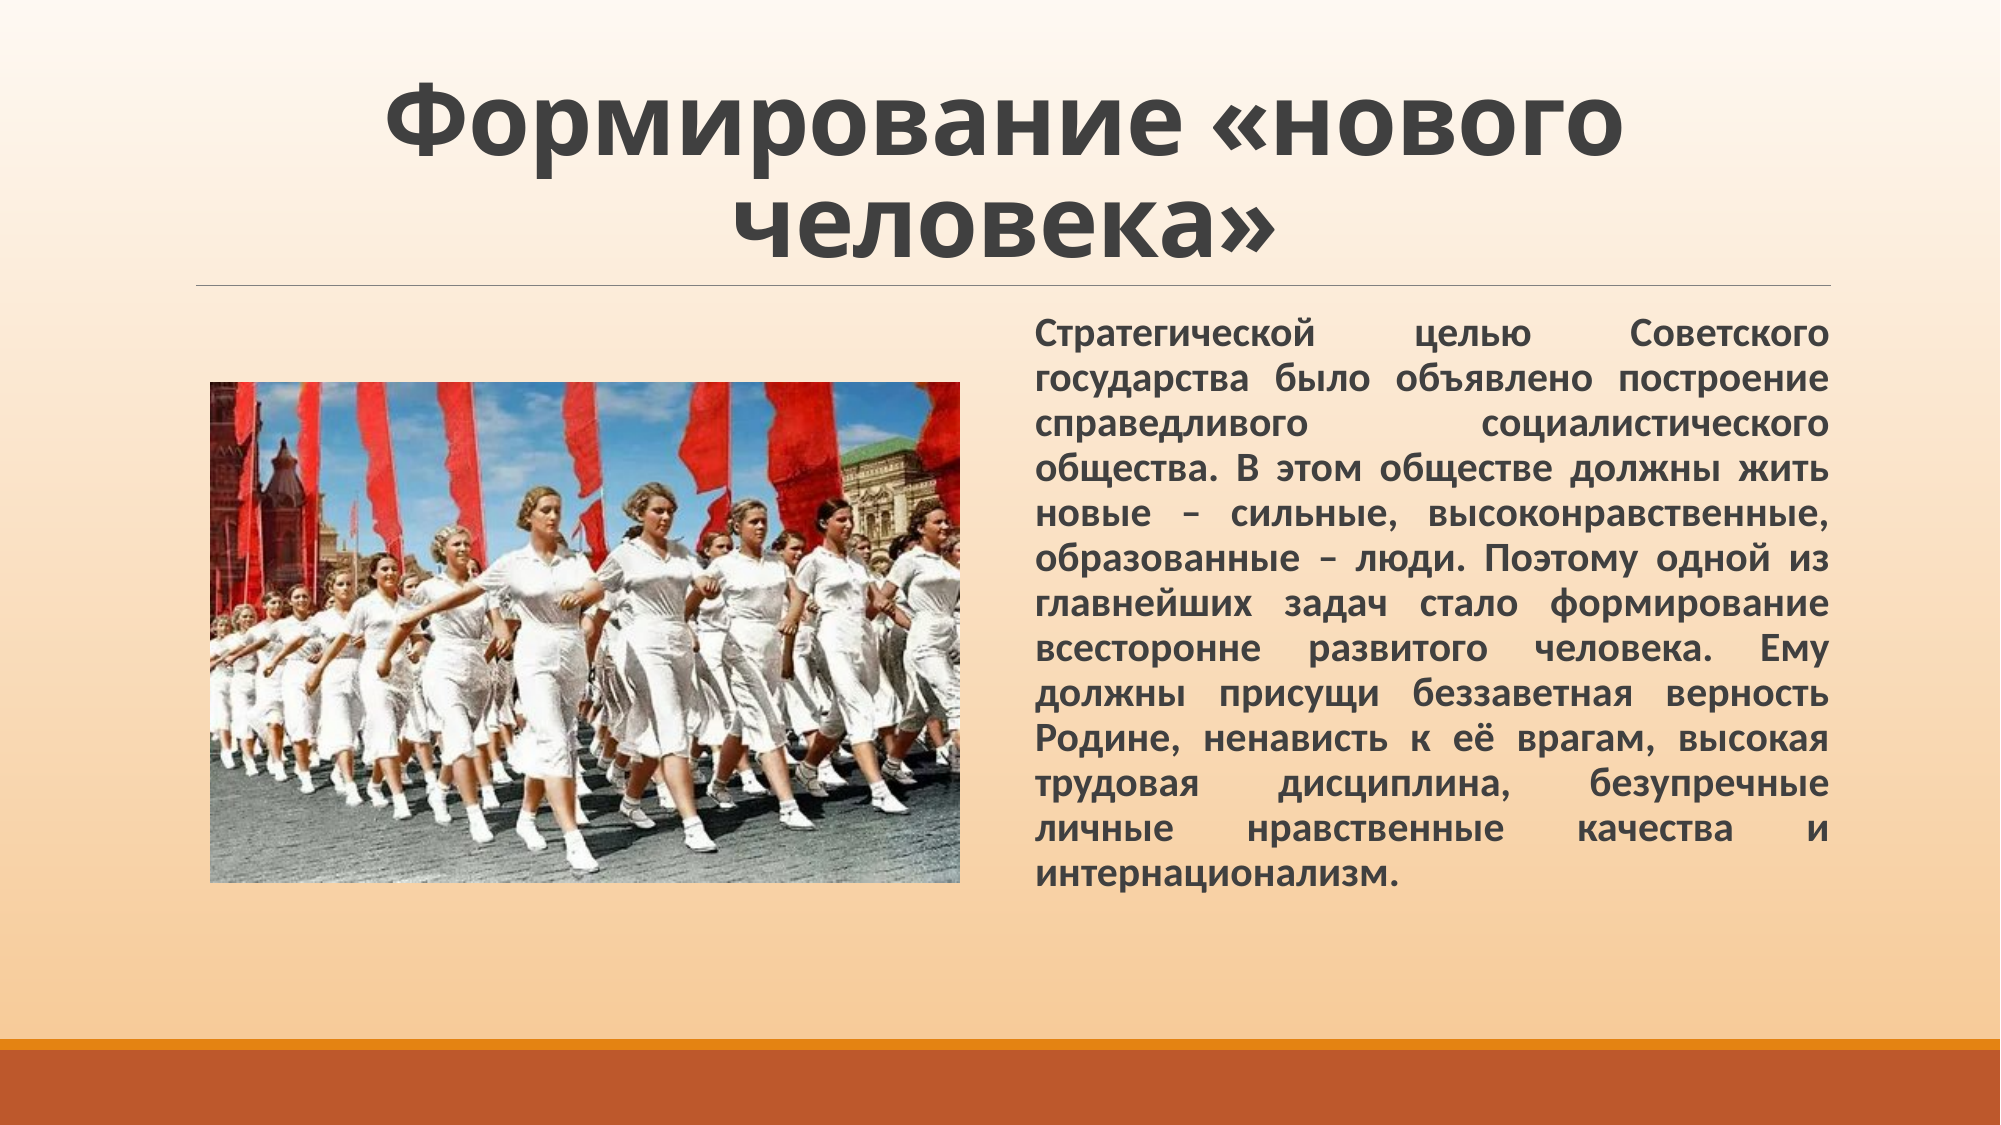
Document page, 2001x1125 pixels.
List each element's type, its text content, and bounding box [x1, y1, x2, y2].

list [210, 382, 960, 884]
list Стратегической целью Советского государства было объявлено построение справедливого социалистического общества. В этом обществе должны жить новые – сильные, высоконравственные, образованные – люди. Поэтому одной из главнейших задач стало формирование всесторонне развитого человека. Ему должны присущи беззаветная верность Родине, ненависть к её врагам, высокая трудовая дисциплина, безупречные личные нравственные качества и интернационализм. [1020, 302, 1830, 963]
title Формирование «нового человека» [180, 47, 1830, 285]
